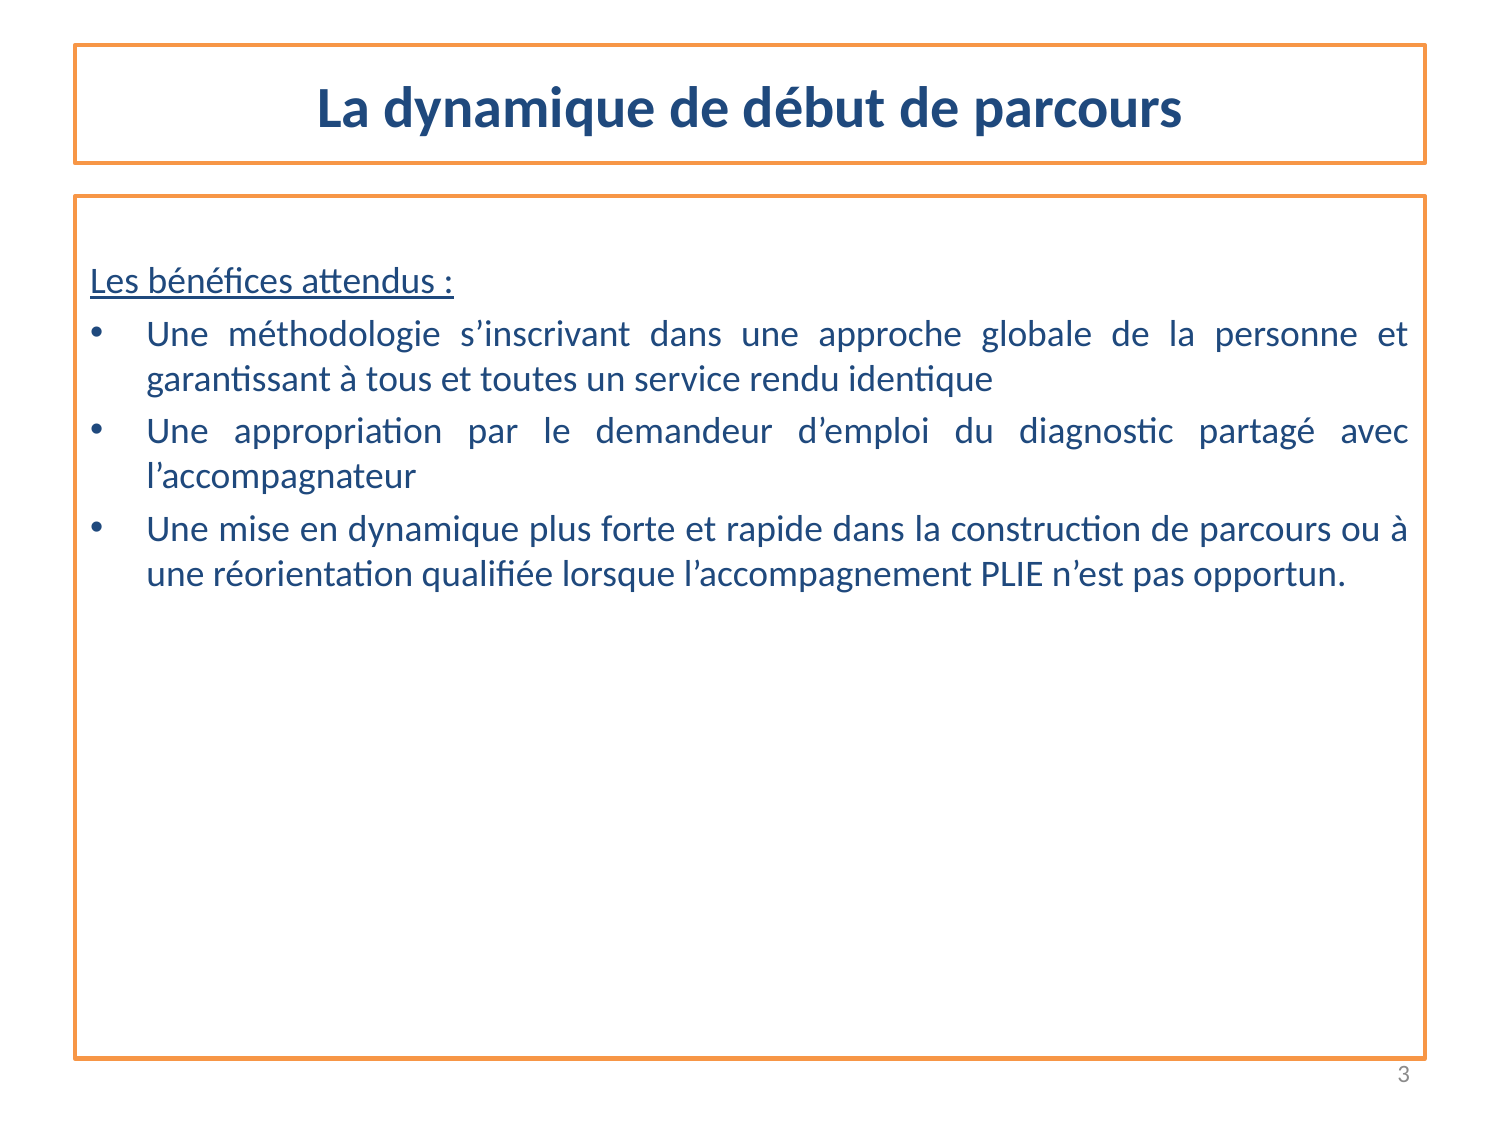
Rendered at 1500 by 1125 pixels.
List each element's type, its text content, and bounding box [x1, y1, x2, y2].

title La dynamique de début de parcours [73, 43, 1427, 165]
list Les bénéfices attendus : Une méthodologie s’inscrivant dans une approche globale de la personne et garantissant à tous et toutes un service rendu identique Une appropriation par le demandeur d’emploi du diagnostic partagé avec l’accompagnateur Une mise en dynamique plus forte et rapide dans la construction de parcours ou à une réorientation qualifiée lorsque l’accompagnement PLIE n’est pas opportun. [73, 194, 1427, 1061]
slide_number 3 [1074, 1042, 1425, 1103]
